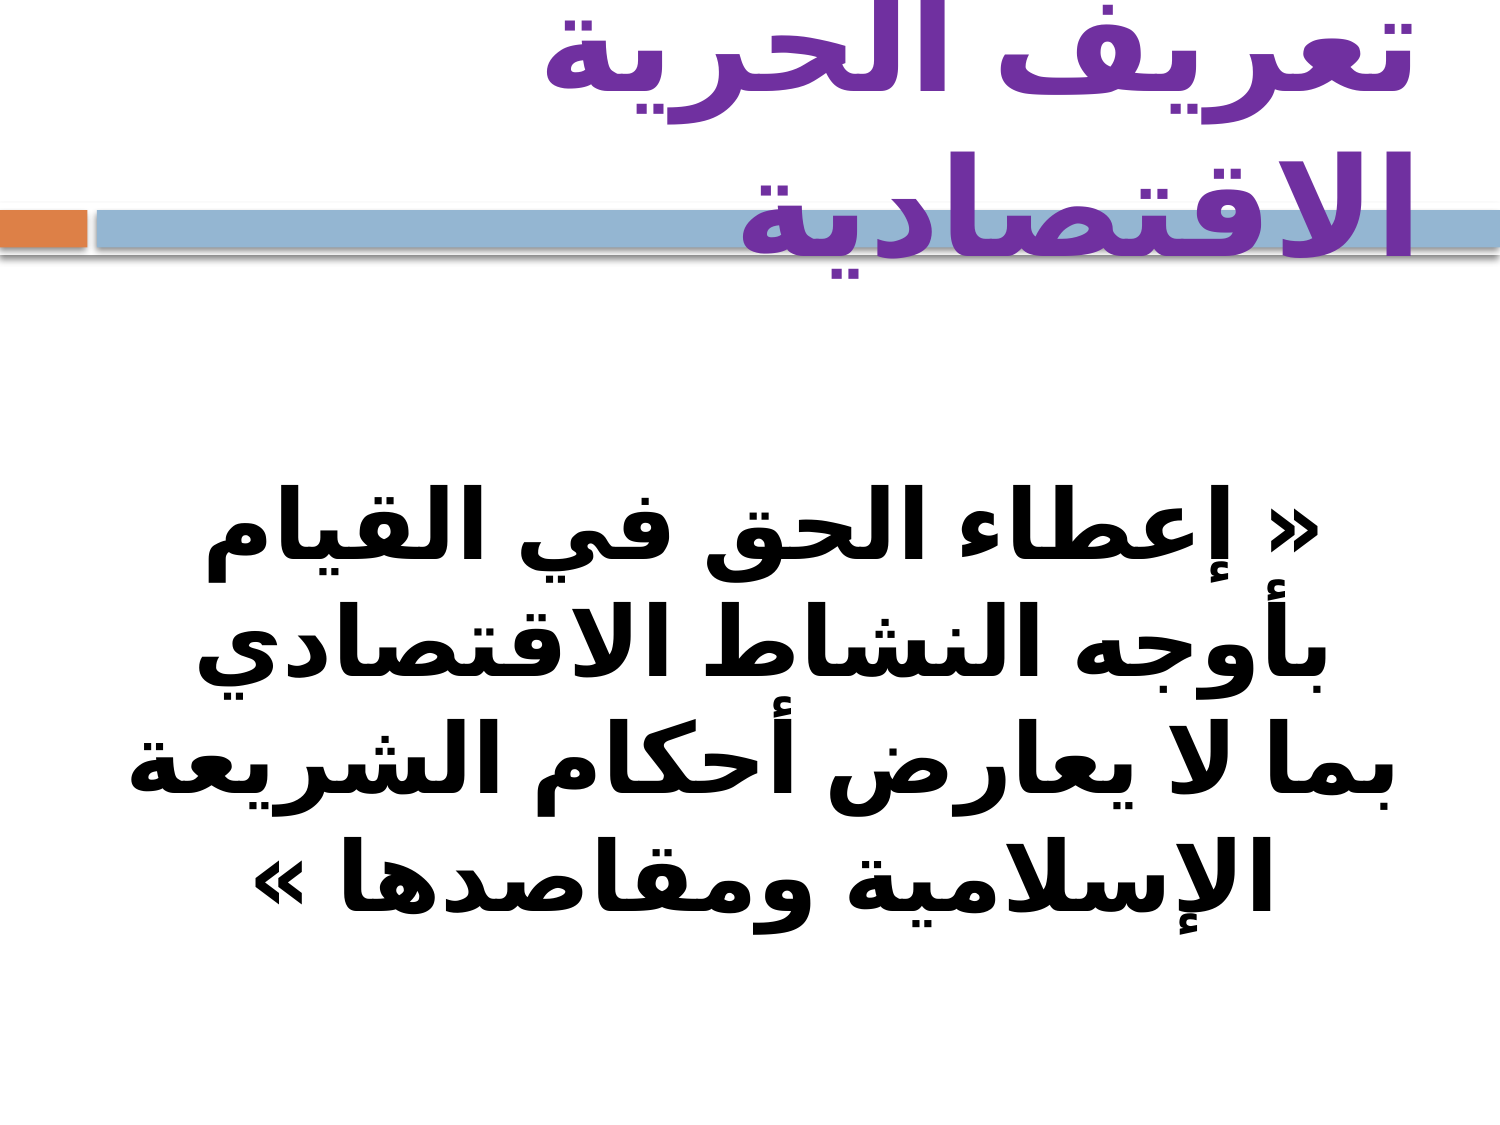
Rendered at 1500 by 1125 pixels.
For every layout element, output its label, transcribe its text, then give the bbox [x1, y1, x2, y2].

list « إعطاء الحق في القيام بأوجه النشاط الاقتصادي بما لا يعارض أحكام الشريعة الإسلامية ومقاصدها » [100, 338, 1438, 1024]
title تعريف الحرية الاقتصادية [100, 37, 1438, 200]
